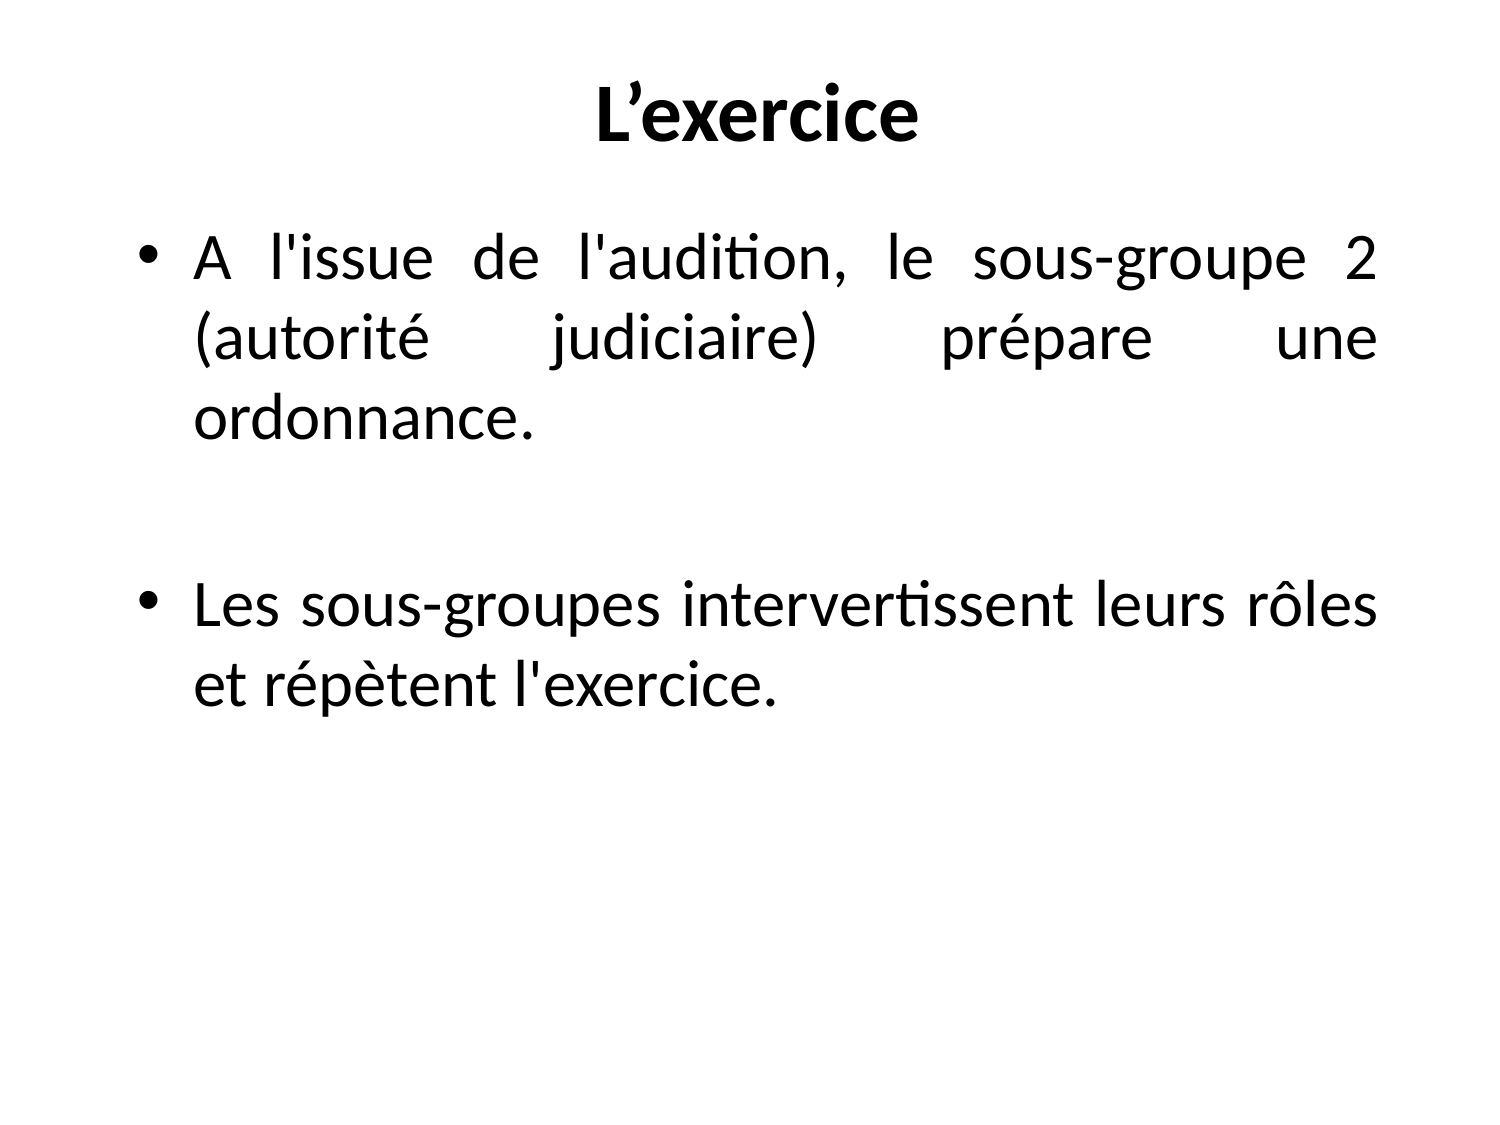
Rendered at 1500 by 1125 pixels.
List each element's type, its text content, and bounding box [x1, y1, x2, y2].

text_box L’exercice [83, 51, 1433, 239]
text_box A l'issue de l'audition, le sous-groupe 2 (autorité judiciaire) prépare une ordonnance. Les sous-groupes intervertissent leurs rôles et répètent l'exercice. [122, 239, 1394, 1125]
